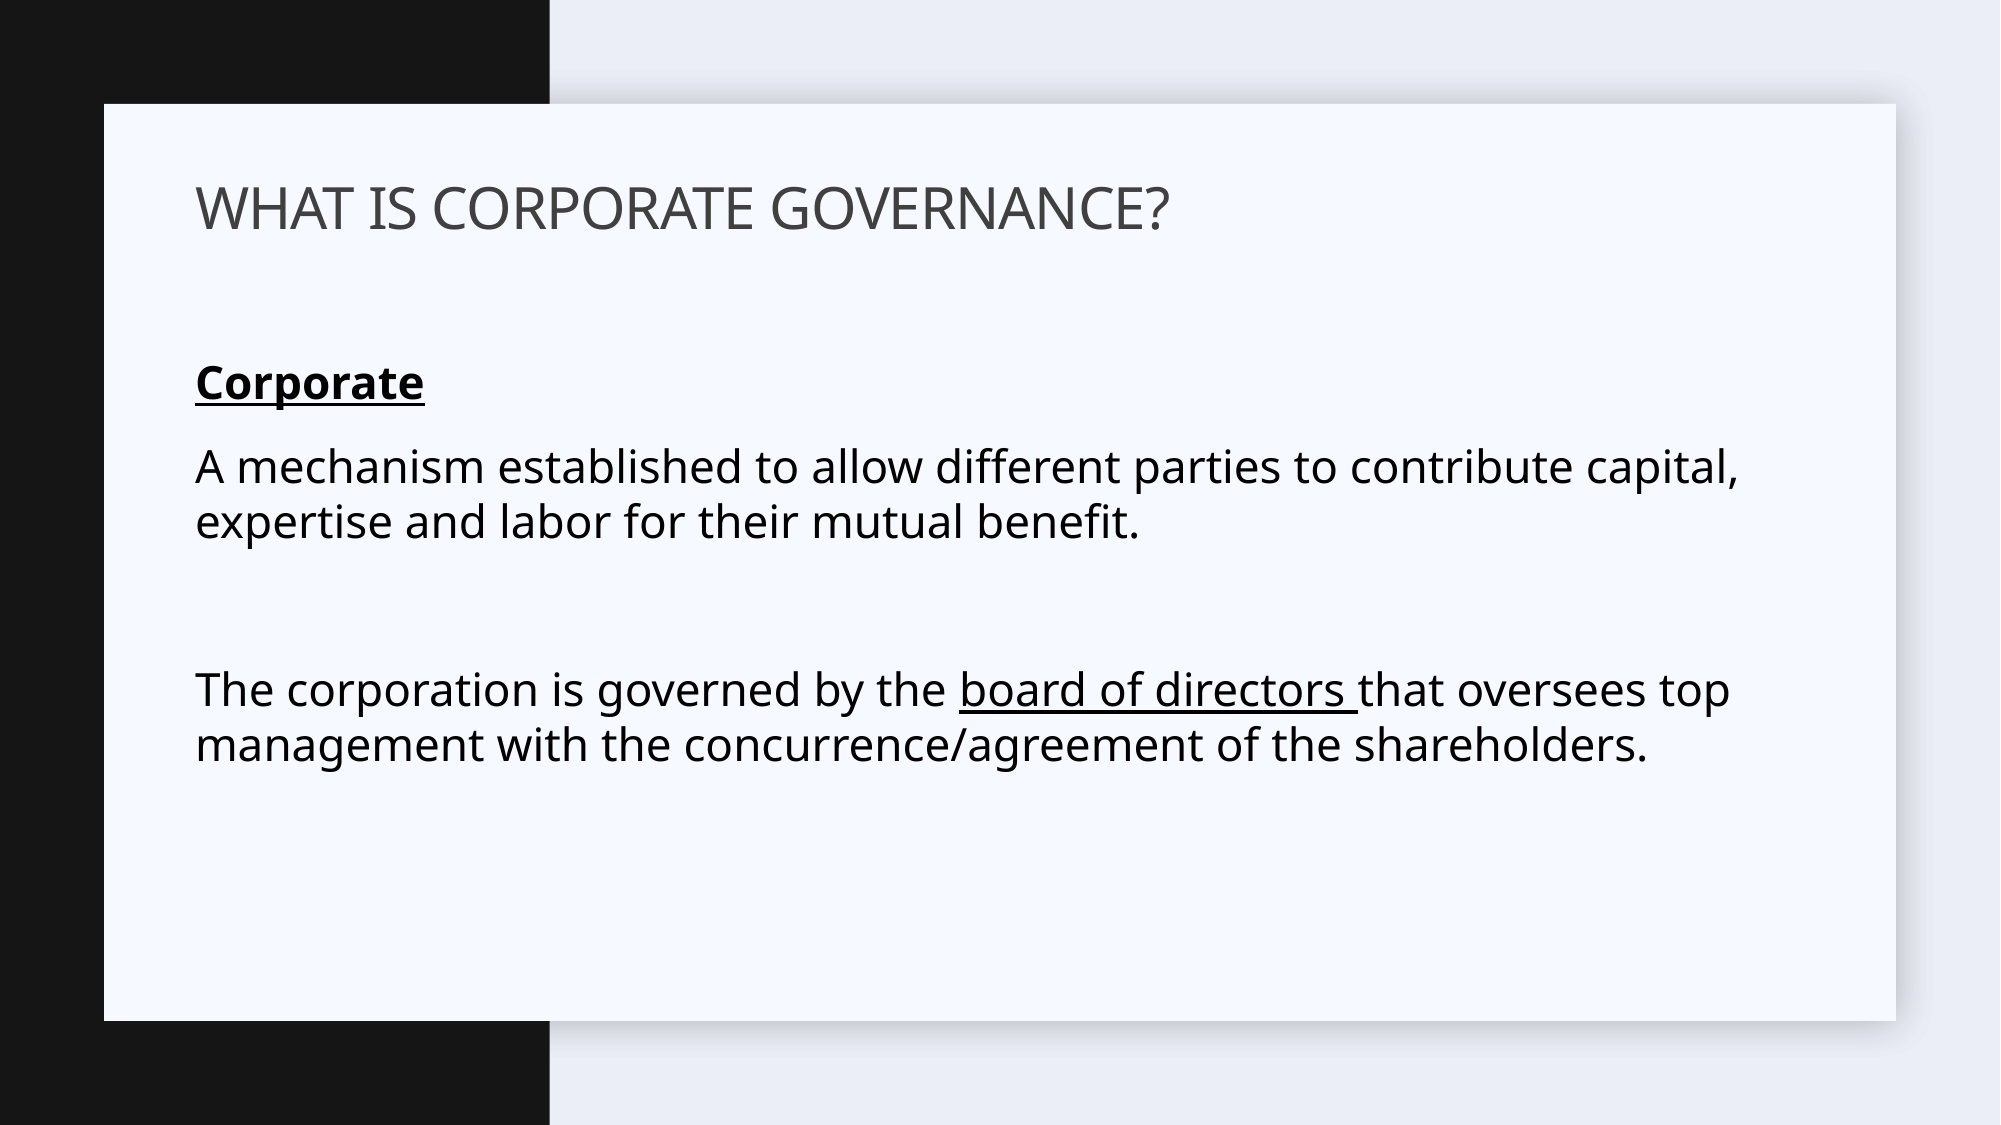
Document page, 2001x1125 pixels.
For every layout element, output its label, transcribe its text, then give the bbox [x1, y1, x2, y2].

title What is corporate governance? [180, 162, 1830, 259]
list Corporate A mechanism established to allow different parties to contribute capital, expertise and labor for their mutual benefit. The corporation is governed by the board of directors that oversees top management with the concurrence/agreement of the shareholders. [180, 345, 1830, 963]
